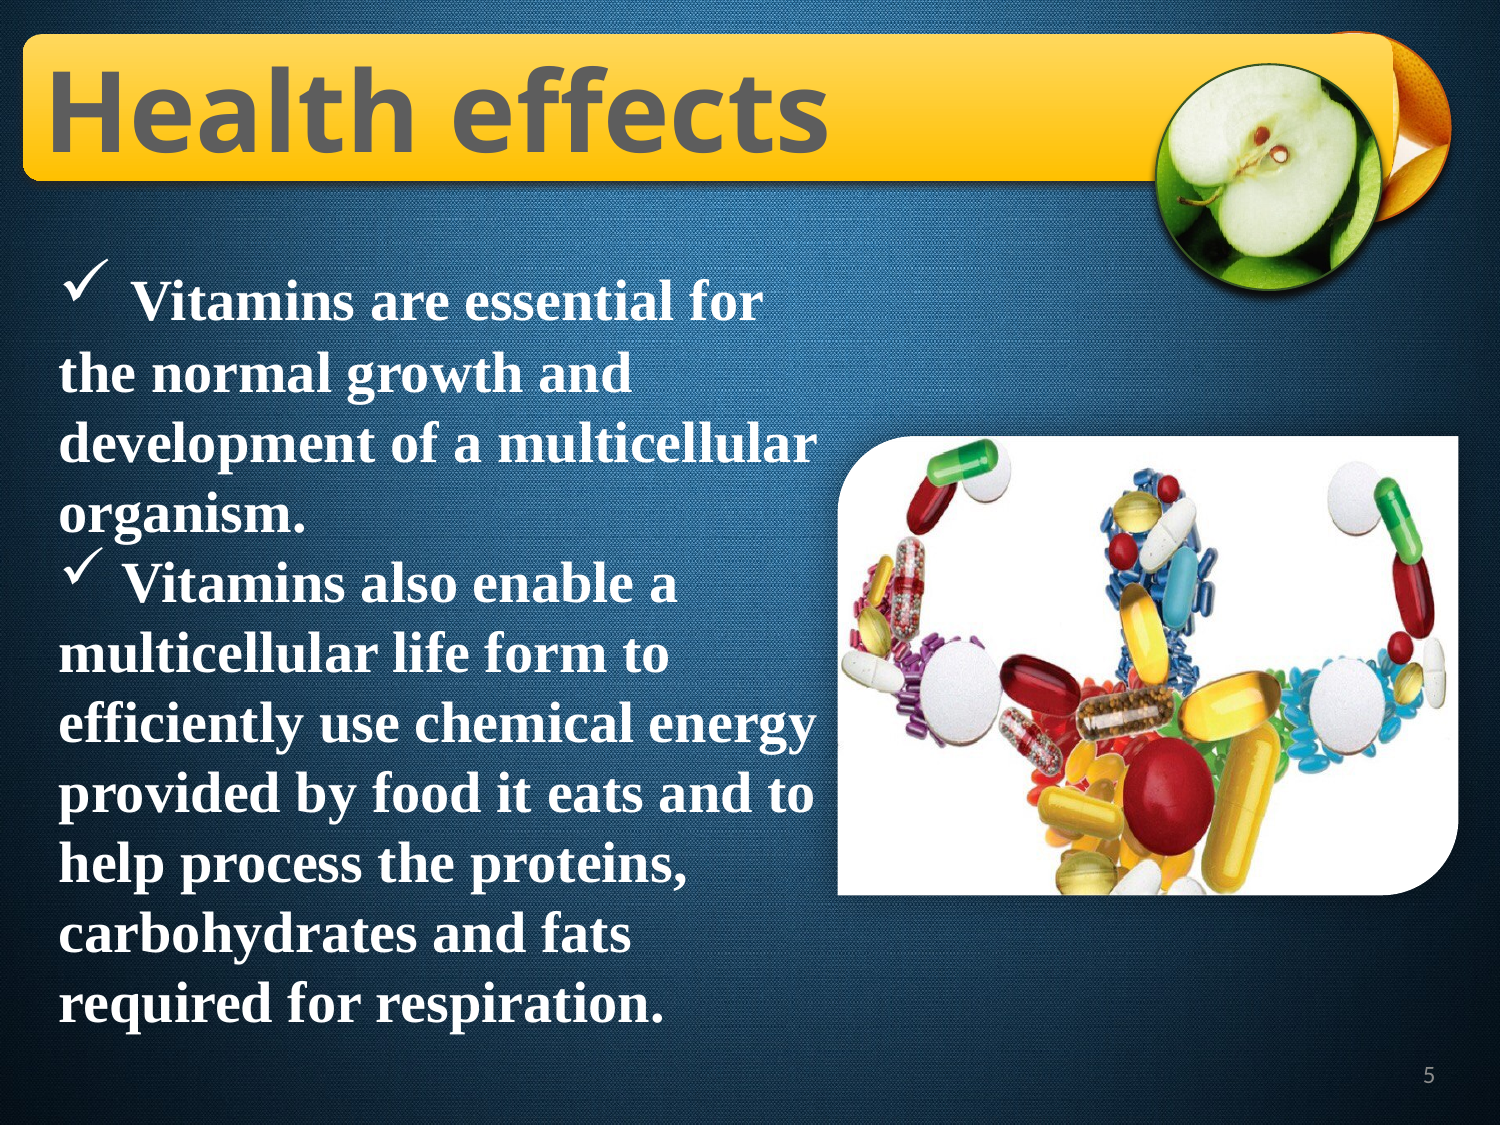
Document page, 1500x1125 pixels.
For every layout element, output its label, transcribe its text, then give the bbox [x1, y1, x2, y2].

slide_number 5 [1377, 1043, 1451, 1104]
text_box [1386, 36, 1452, 220]
text_box Vitamins are essential for the normal growth and development of a multicellular organism. Vitamins also enable a multicellular life form to efficiently use chemical energy provided by food it eats and to help process the proteins, carbohydrates and fats required for respiration. [43, 246, 870, 1042]
picture [0, 0, 1500, 1125]
text_box Health effects [21, 33, 1394, 182]
text_box [1154, 63, 1383, 291]
